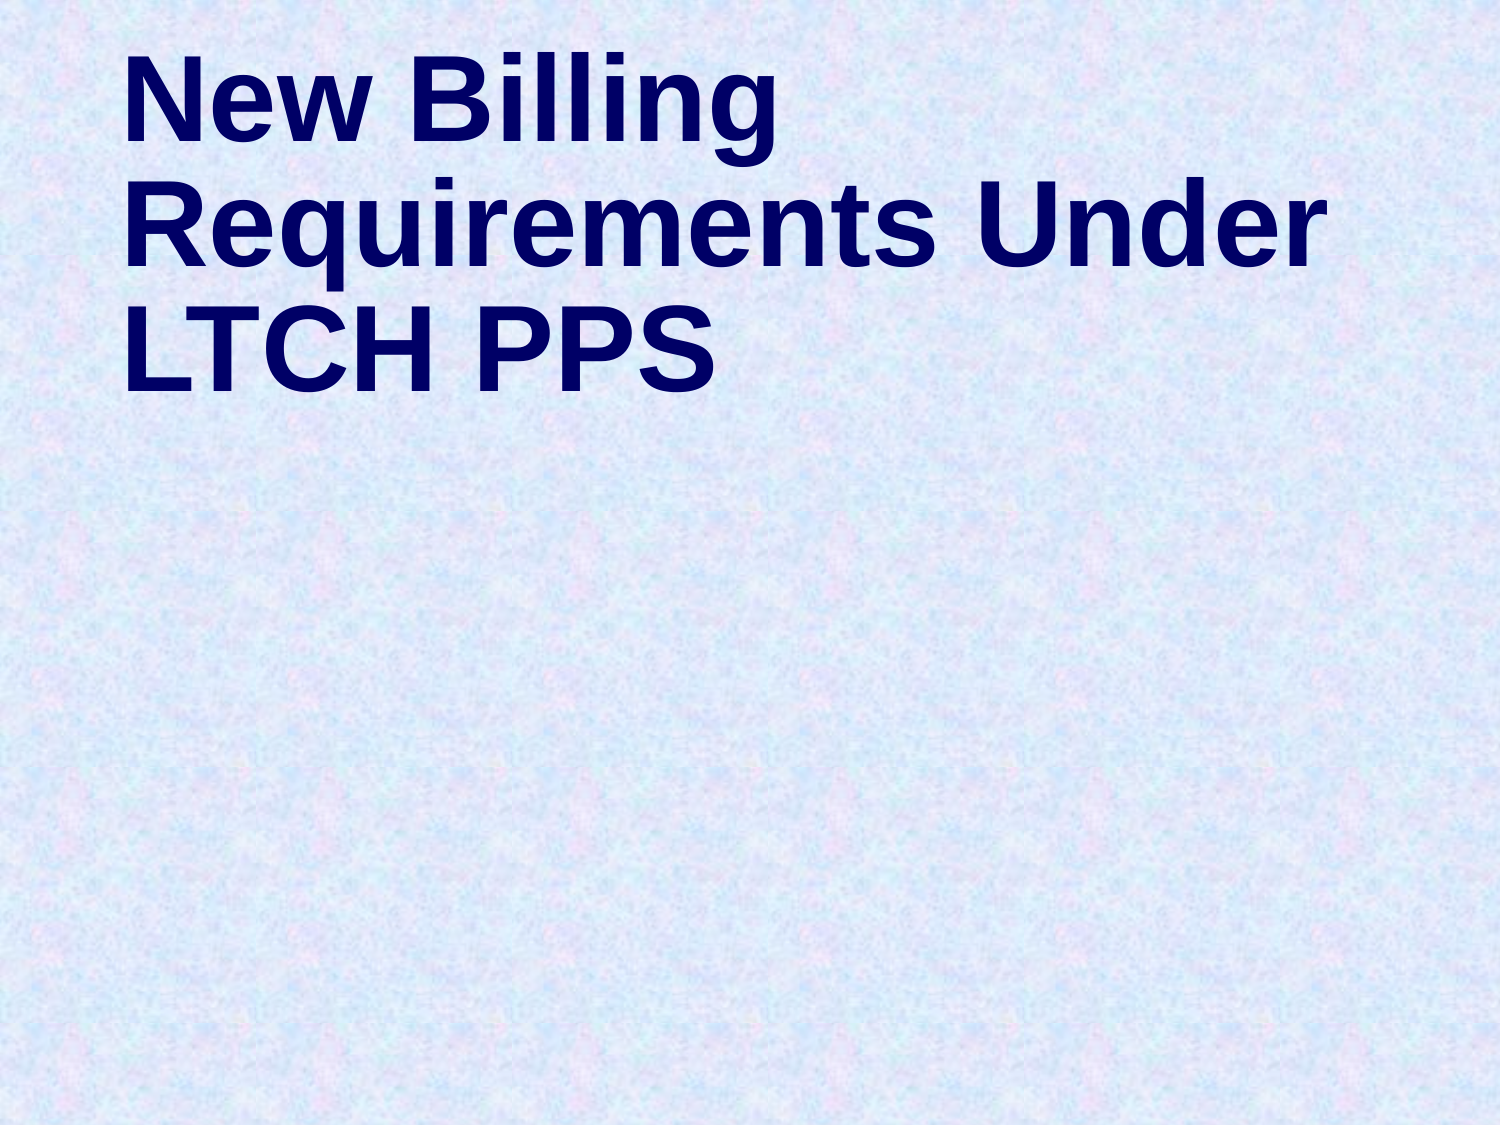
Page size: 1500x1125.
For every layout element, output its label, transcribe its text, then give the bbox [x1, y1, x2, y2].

title New Billing Requirements Under LTCH PPS [105, 135, 1381, 323]
